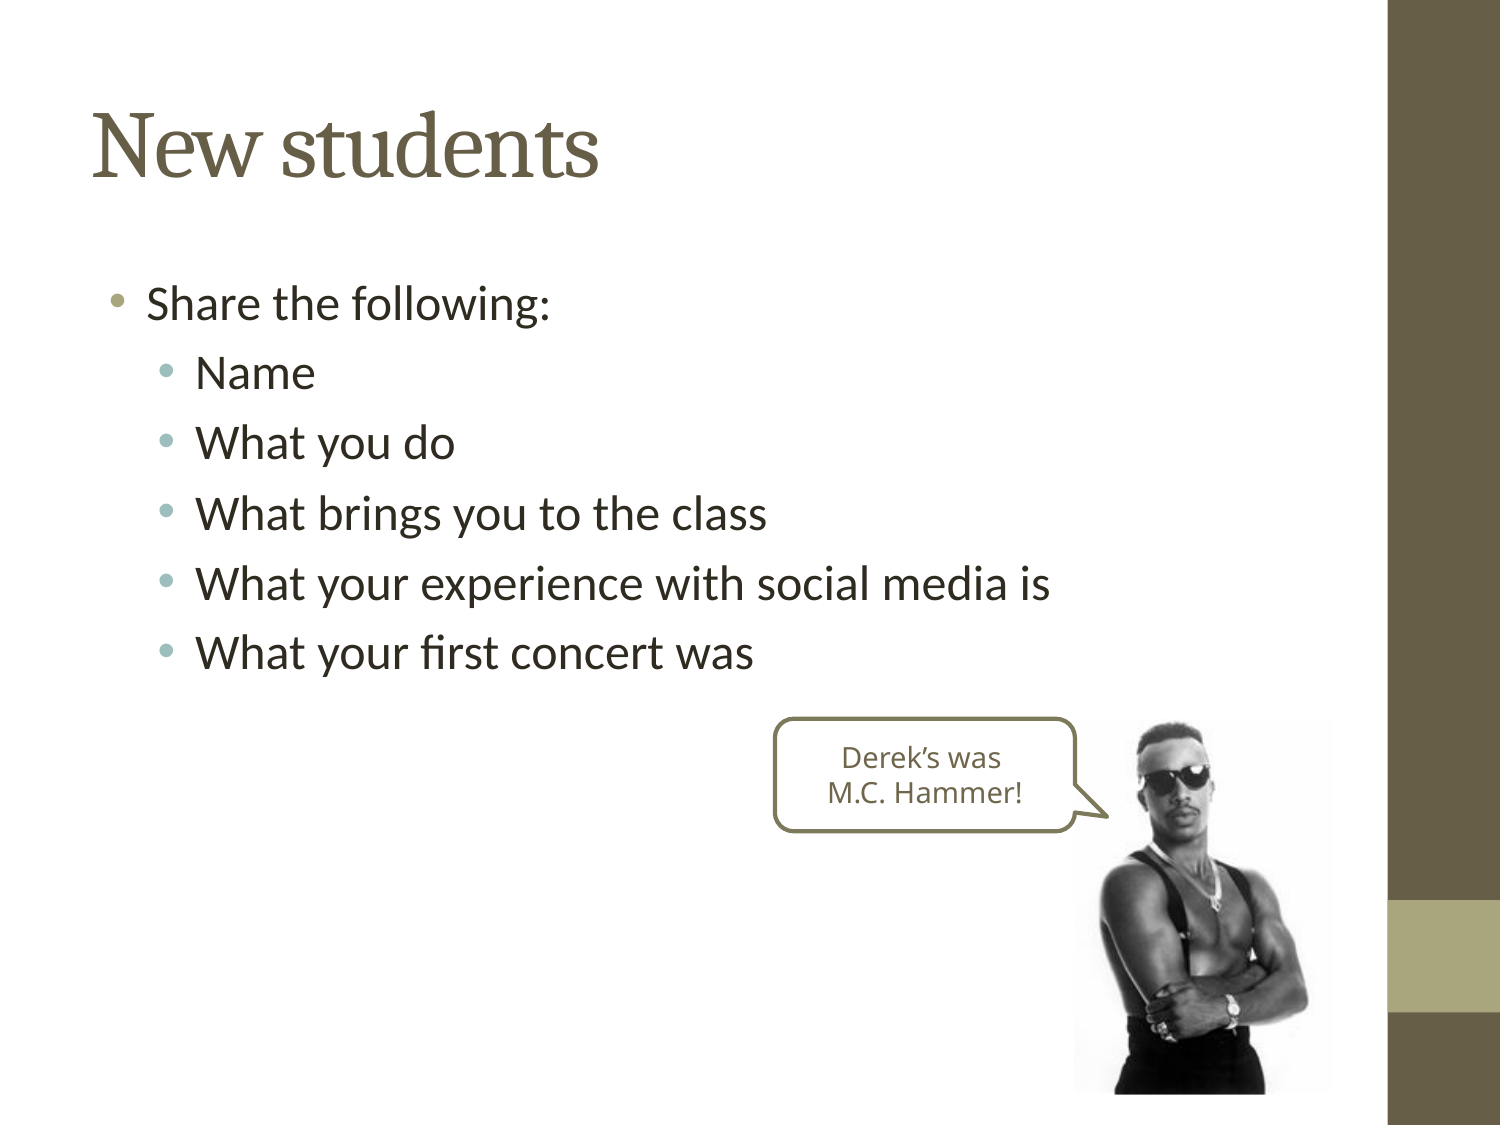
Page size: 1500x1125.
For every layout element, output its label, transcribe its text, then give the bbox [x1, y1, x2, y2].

text_box [772, 716, 1072, 834]
list Share the following: Name What you do What brings you to the class What your experience with social media is What your first concert was [75, 262, 1325, 1050]
title New students [75, 45, 1325, 233]
picture [1074, 719, 1332, 1121]
text_box Derek’s was M.C. Hammer! [812, 732, 1038, 817]
